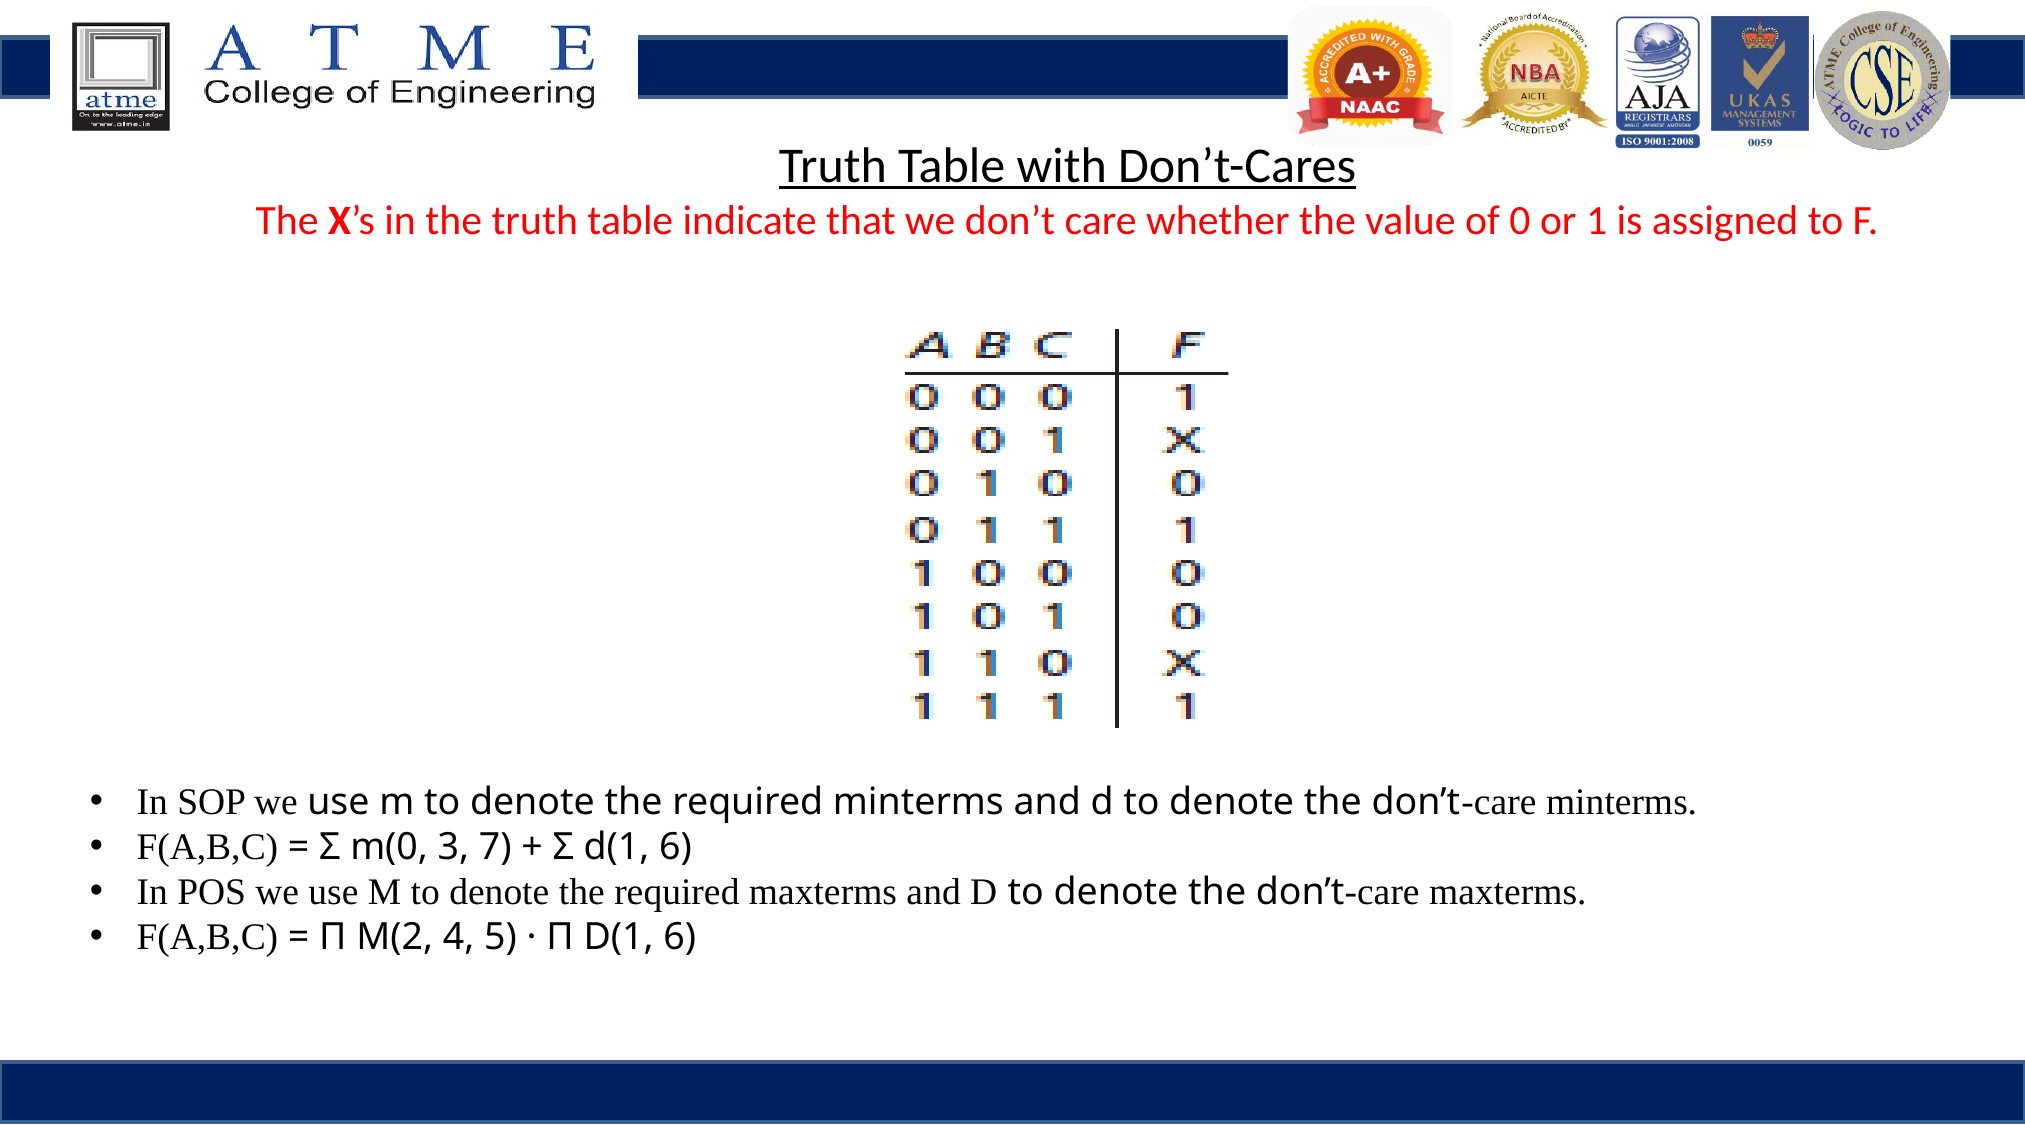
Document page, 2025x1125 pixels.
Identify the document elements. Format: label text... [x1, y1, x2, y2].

picture [1814, 9, 1951, 151]
picture [1287, 6, 1813, 125]
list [877, 312, 1229, 732]
title Truth Table with Don’t-Cares The X’s in the truth table indicate that we don’t care whether the value of 0 or 1 is assigned to F. [237, 125, 1898, 313]
text_box In SOP we use m to denote the required minterms and d to denote the don’t-care minterms. F(A,B,C) = Σ m(0, 3, 7) + Σ d(1, 6) In POS we use M to denote the required maxterms and D to denote the don’t-care maxterms. F(A,B,C) = Π M(2, 4, 5) · Π D(1, 6) [75, 769, 1941, 965]
picture [50, 0, 638, 150]
